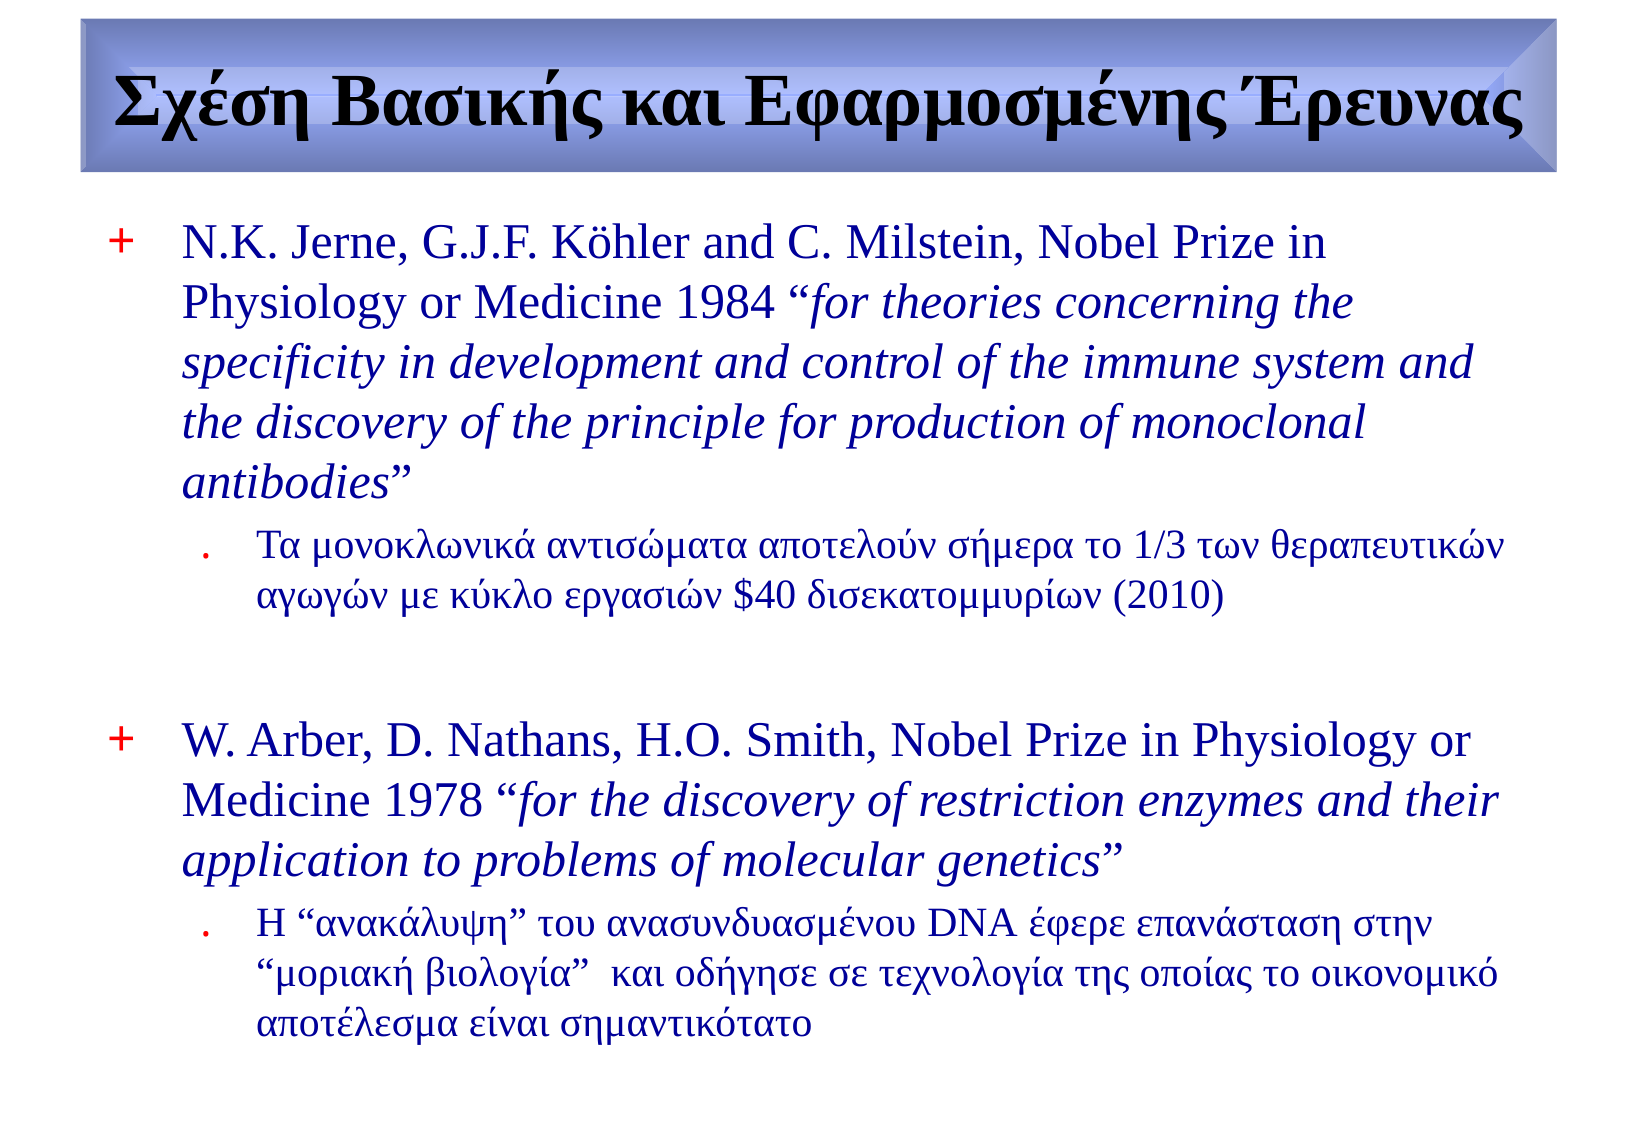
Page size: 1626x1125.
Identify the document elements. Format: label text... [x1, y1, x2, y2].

list N.K. Jerne, G.J.F. Köhler and C. Milstein, Nobel Prize in Physiology or Medicine 1984 “for theories concerning the specificity in development and control of the immune system and the discovery of the principle for production of monoclonal antibodies” Τα μονοκλωνικά αντισώματα αποτελούν σήμερα το 1/3 των θεραπευτικών αγωγών με κύκλο εργασιών $40 δισεκατομμυρίων (2010) W. Arber, D. Nathans, H.O. Smith, Nobel Prize in Physiology or Medicine 1978 “for the discovery of restriction enzymes and their application to problems of molecular genetics” Η “ανακάλυψη” του ανασυνδυασμένου DNA έφερε επανάσταση στην “μοριακή βιολογία” και οδήγησε σε τεχνολογία της οποίας το οικονομικό αποτέλεσμα είναι σημαντικότατο [92, 201, 1534, 1095]
title Σχέση Βασικής και Εφαρμοσμένης Έρευνας [80, 18, 1557, 173]
